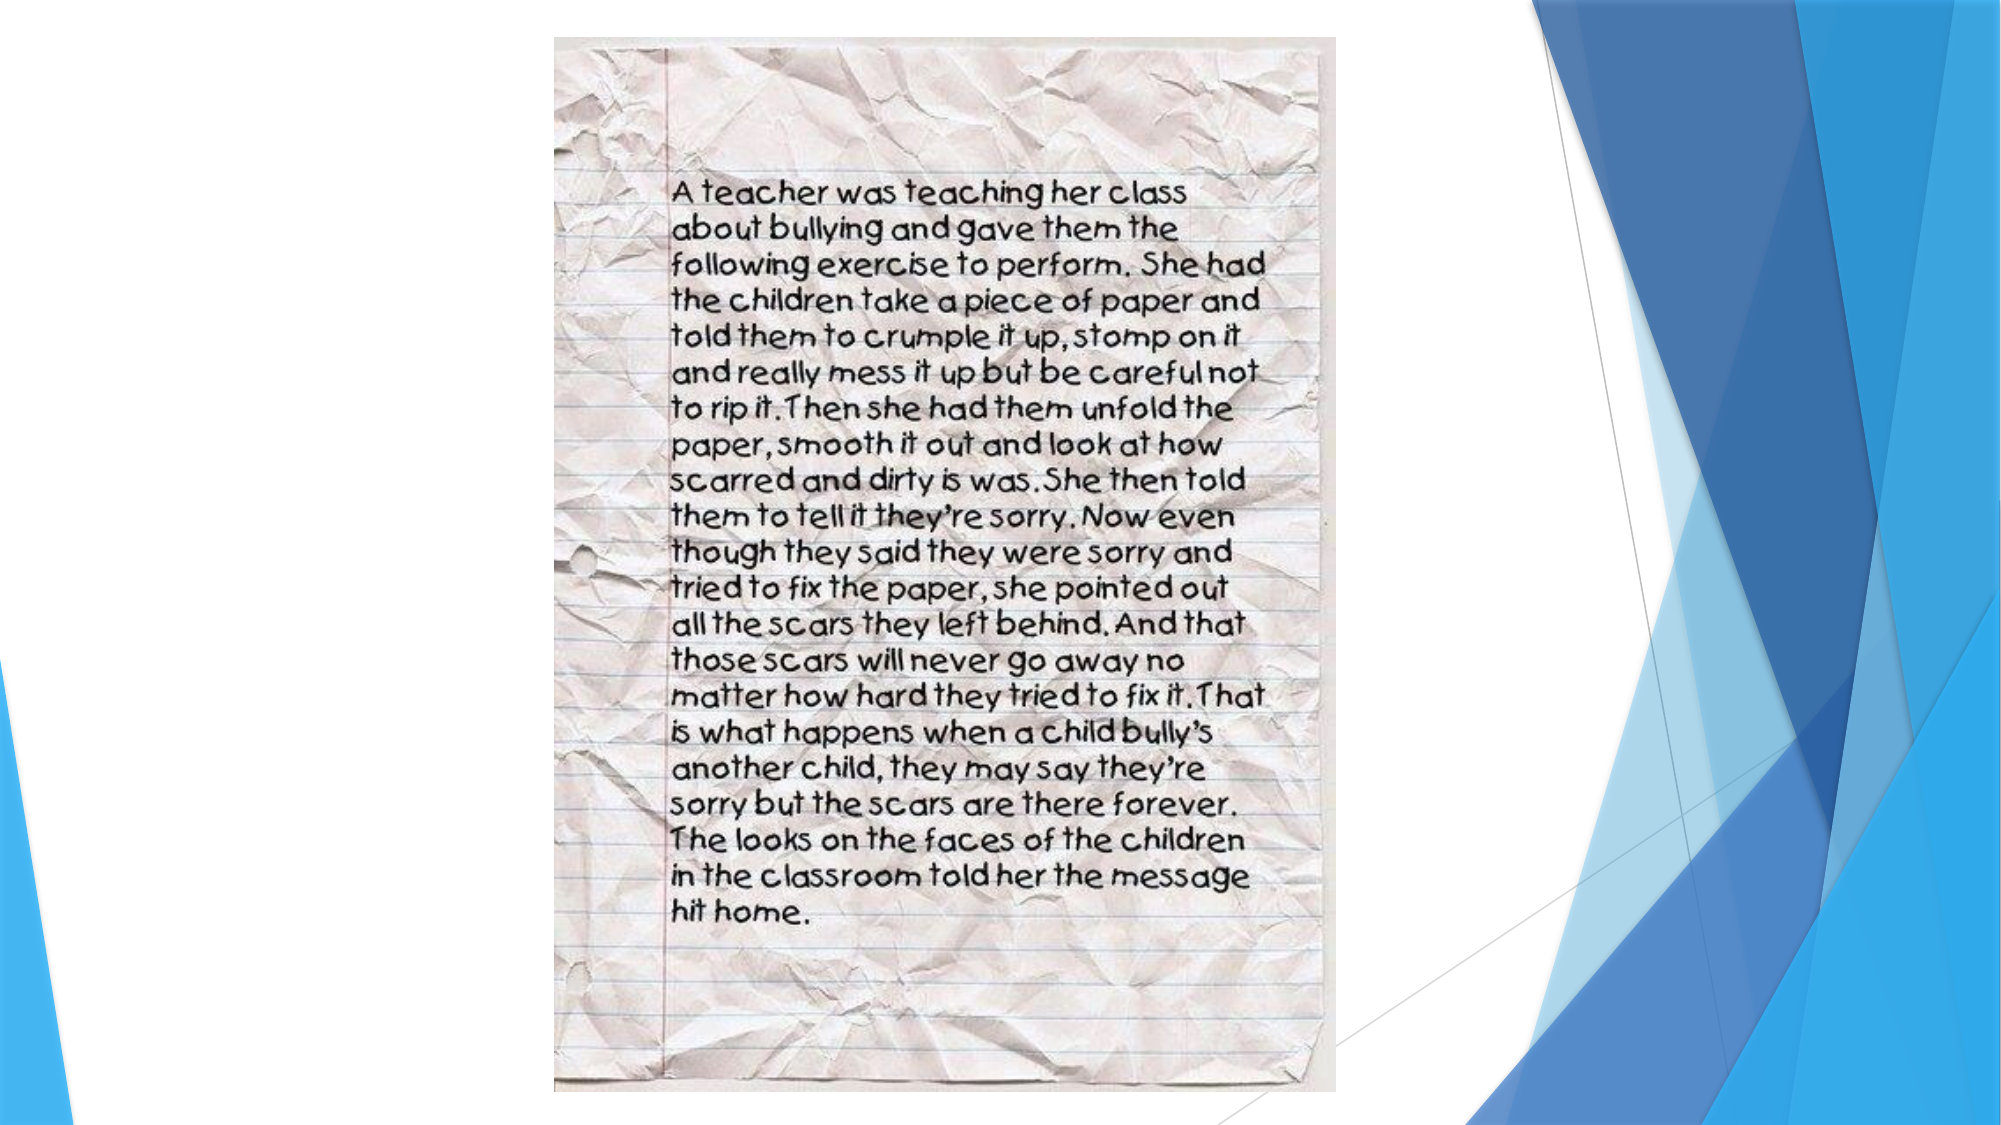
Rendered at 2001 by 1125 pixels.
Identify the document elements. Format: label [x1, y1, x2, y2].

picture [554, 36, 1336, 1093]
